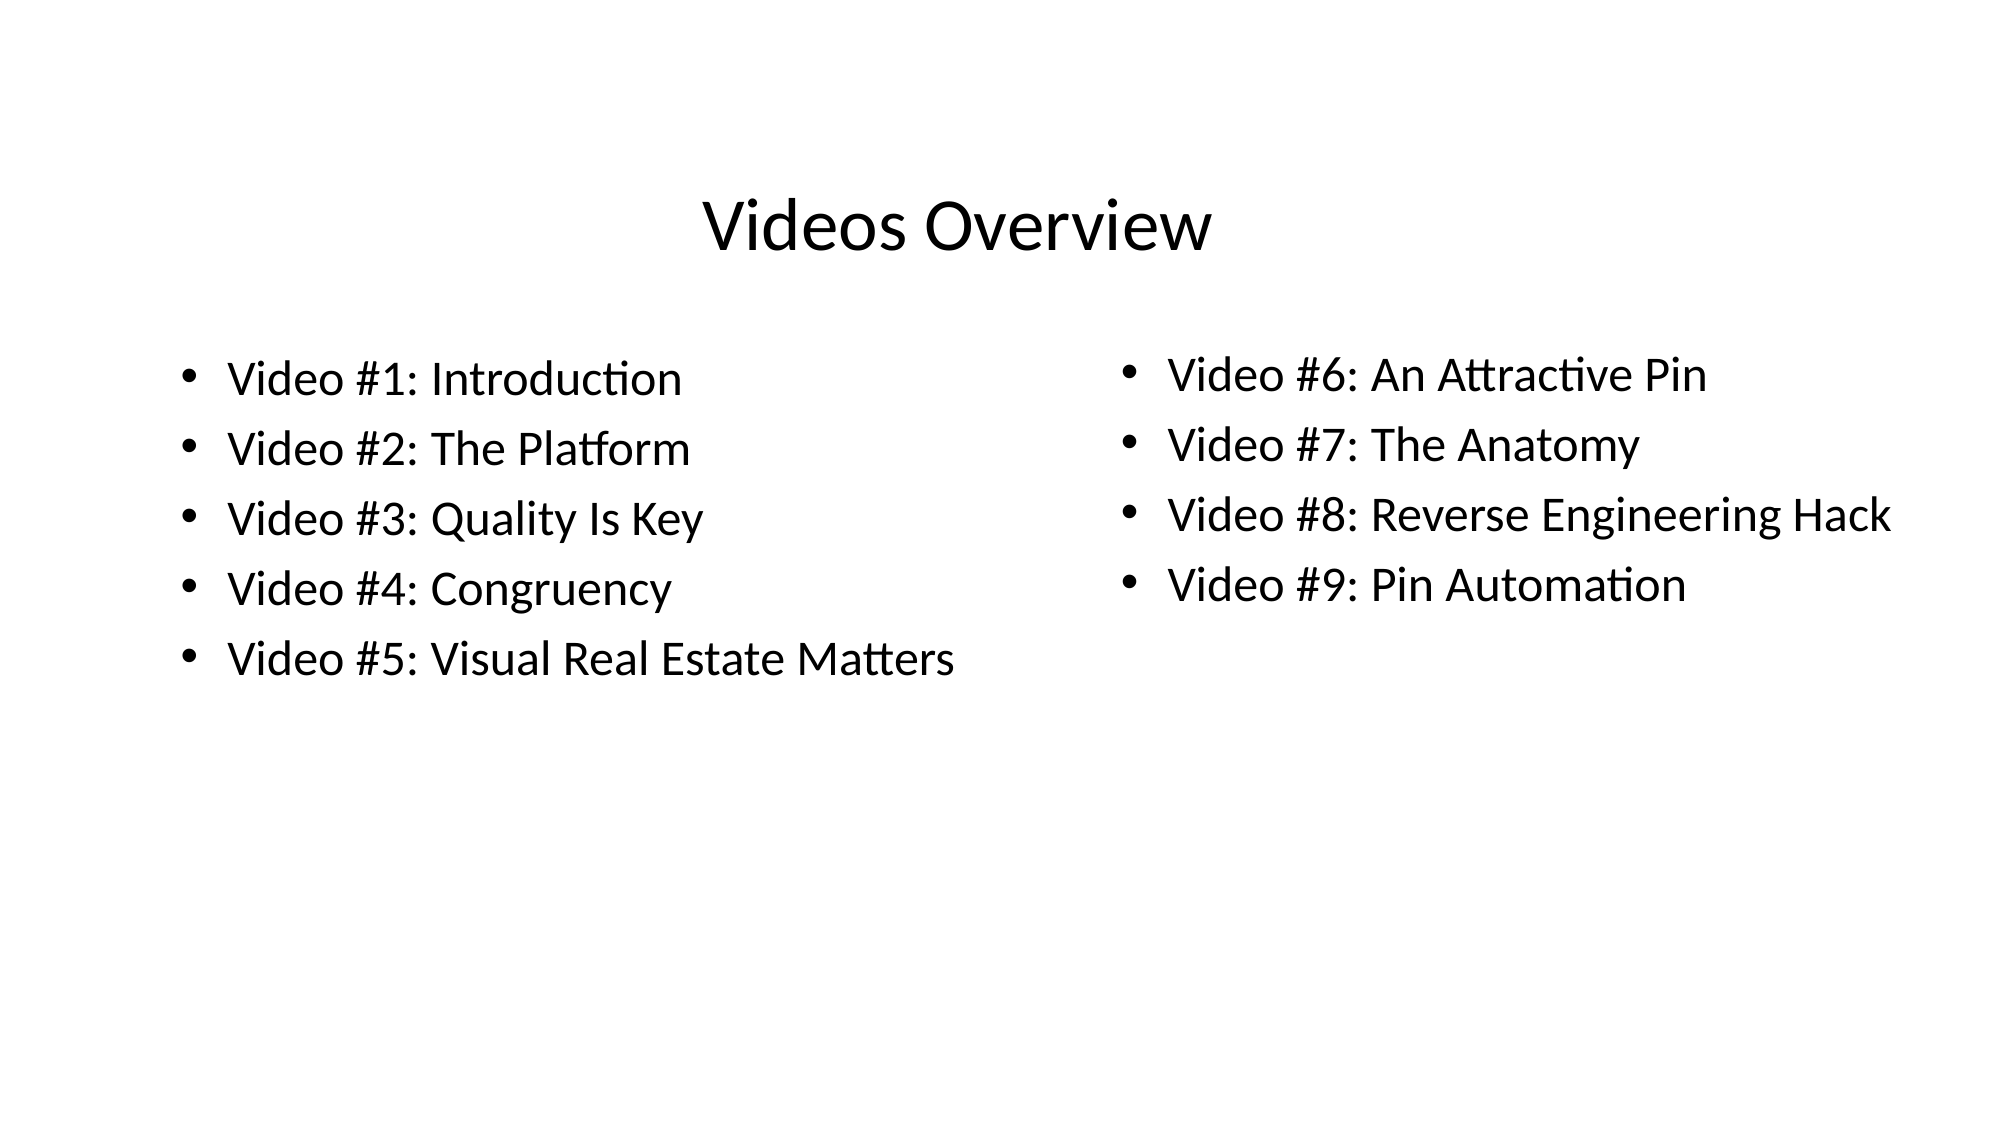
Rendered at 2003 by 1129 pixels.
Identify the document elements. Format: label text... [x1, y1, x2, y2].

text_box Videos Overview [687, 168, 1228, 273]
text_box Video #6: An Attractive Pin Video #7: The Anatomy Video #8: Reverse Engineering Hack Video #9: Pin Automation [1066, 334, 1909, 883]
list Video #1: Introduction Video #2: The Platform Video #3: Quality Is Key Video #4: Congruency Video #5: Visual Real Estate Matters [126, 338, 1067, 1008]
